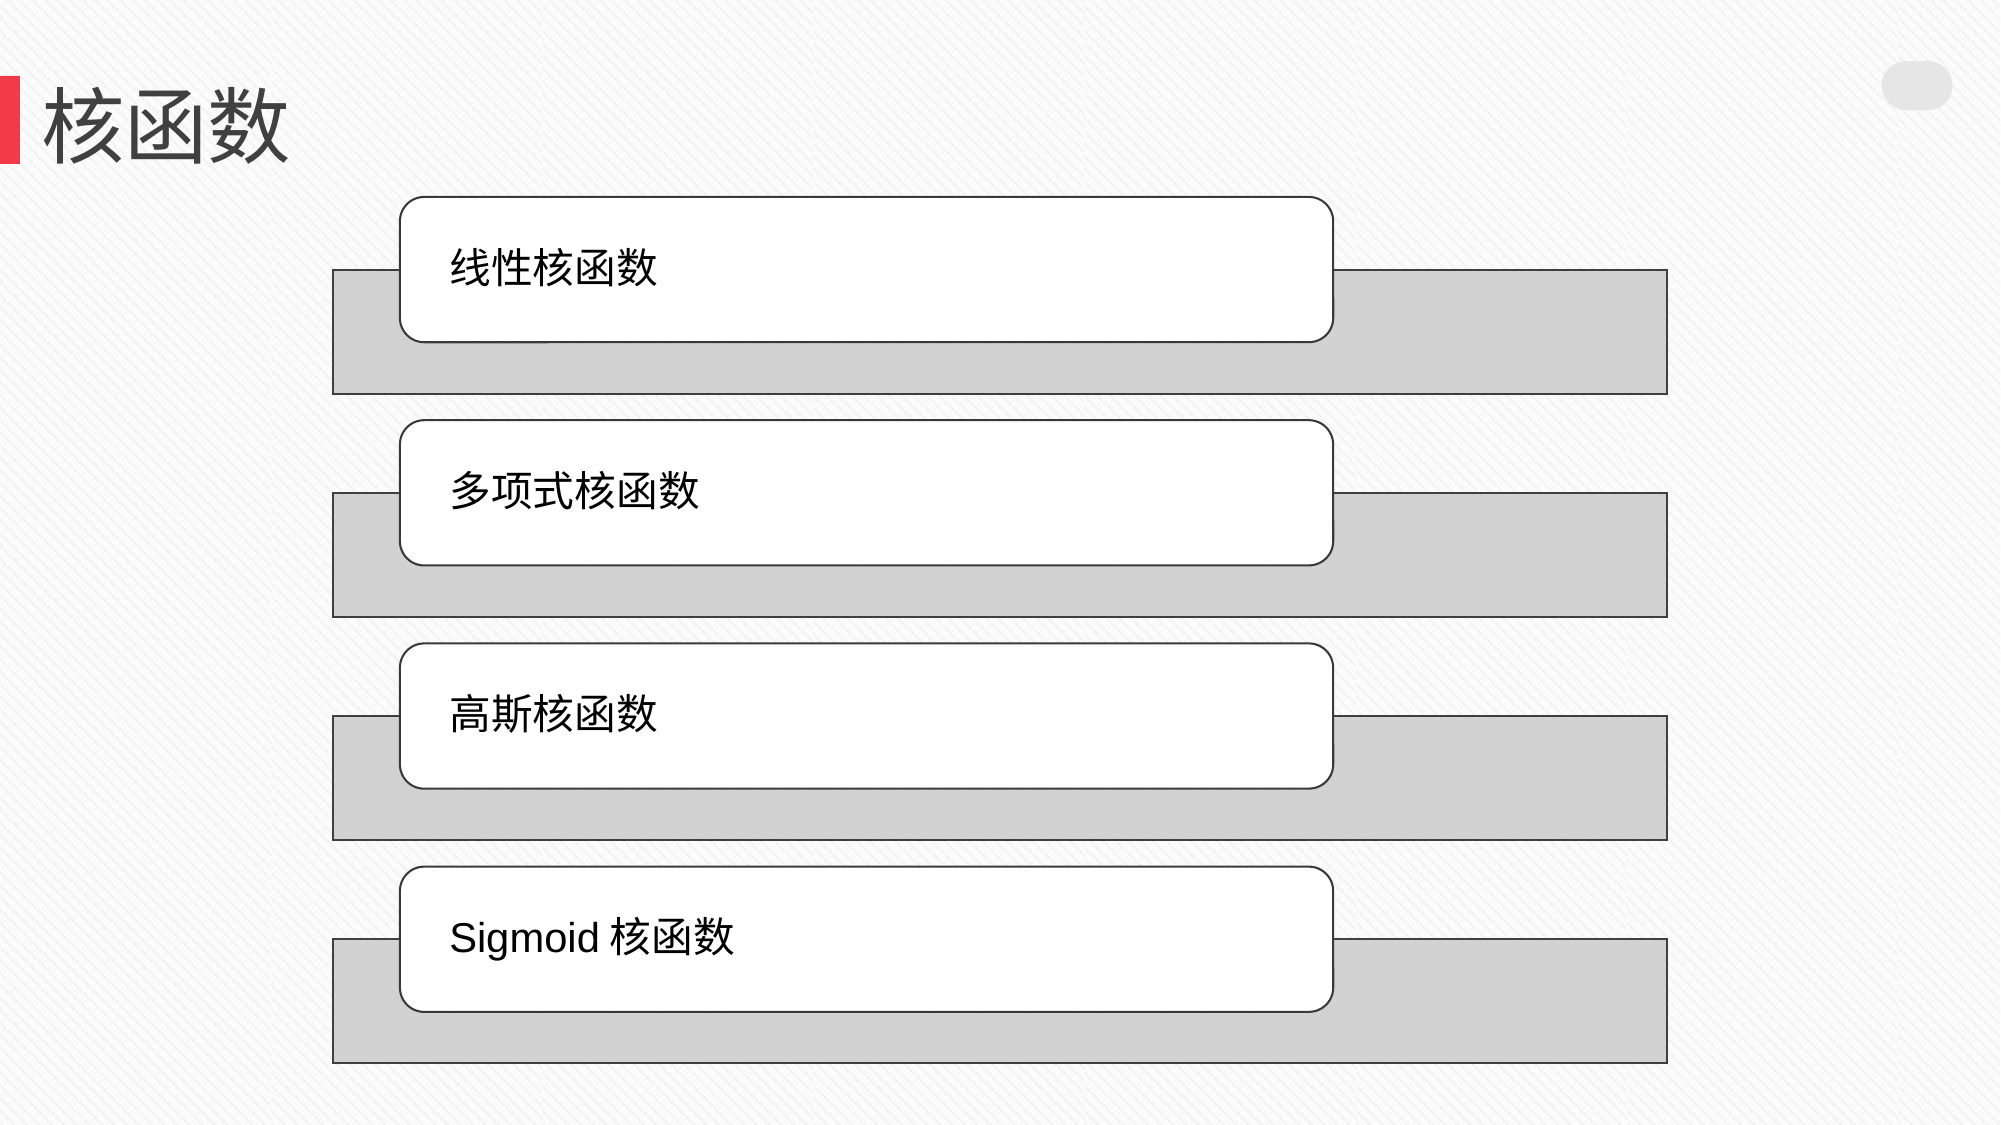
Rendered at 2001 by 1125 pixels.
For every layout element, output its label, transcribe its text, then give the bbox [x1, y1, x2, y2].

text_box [333, 185, 1667, 1075]
picture [0, 0, 2001, 1125]
list 核函数 [41, 75, 1836, 186]
